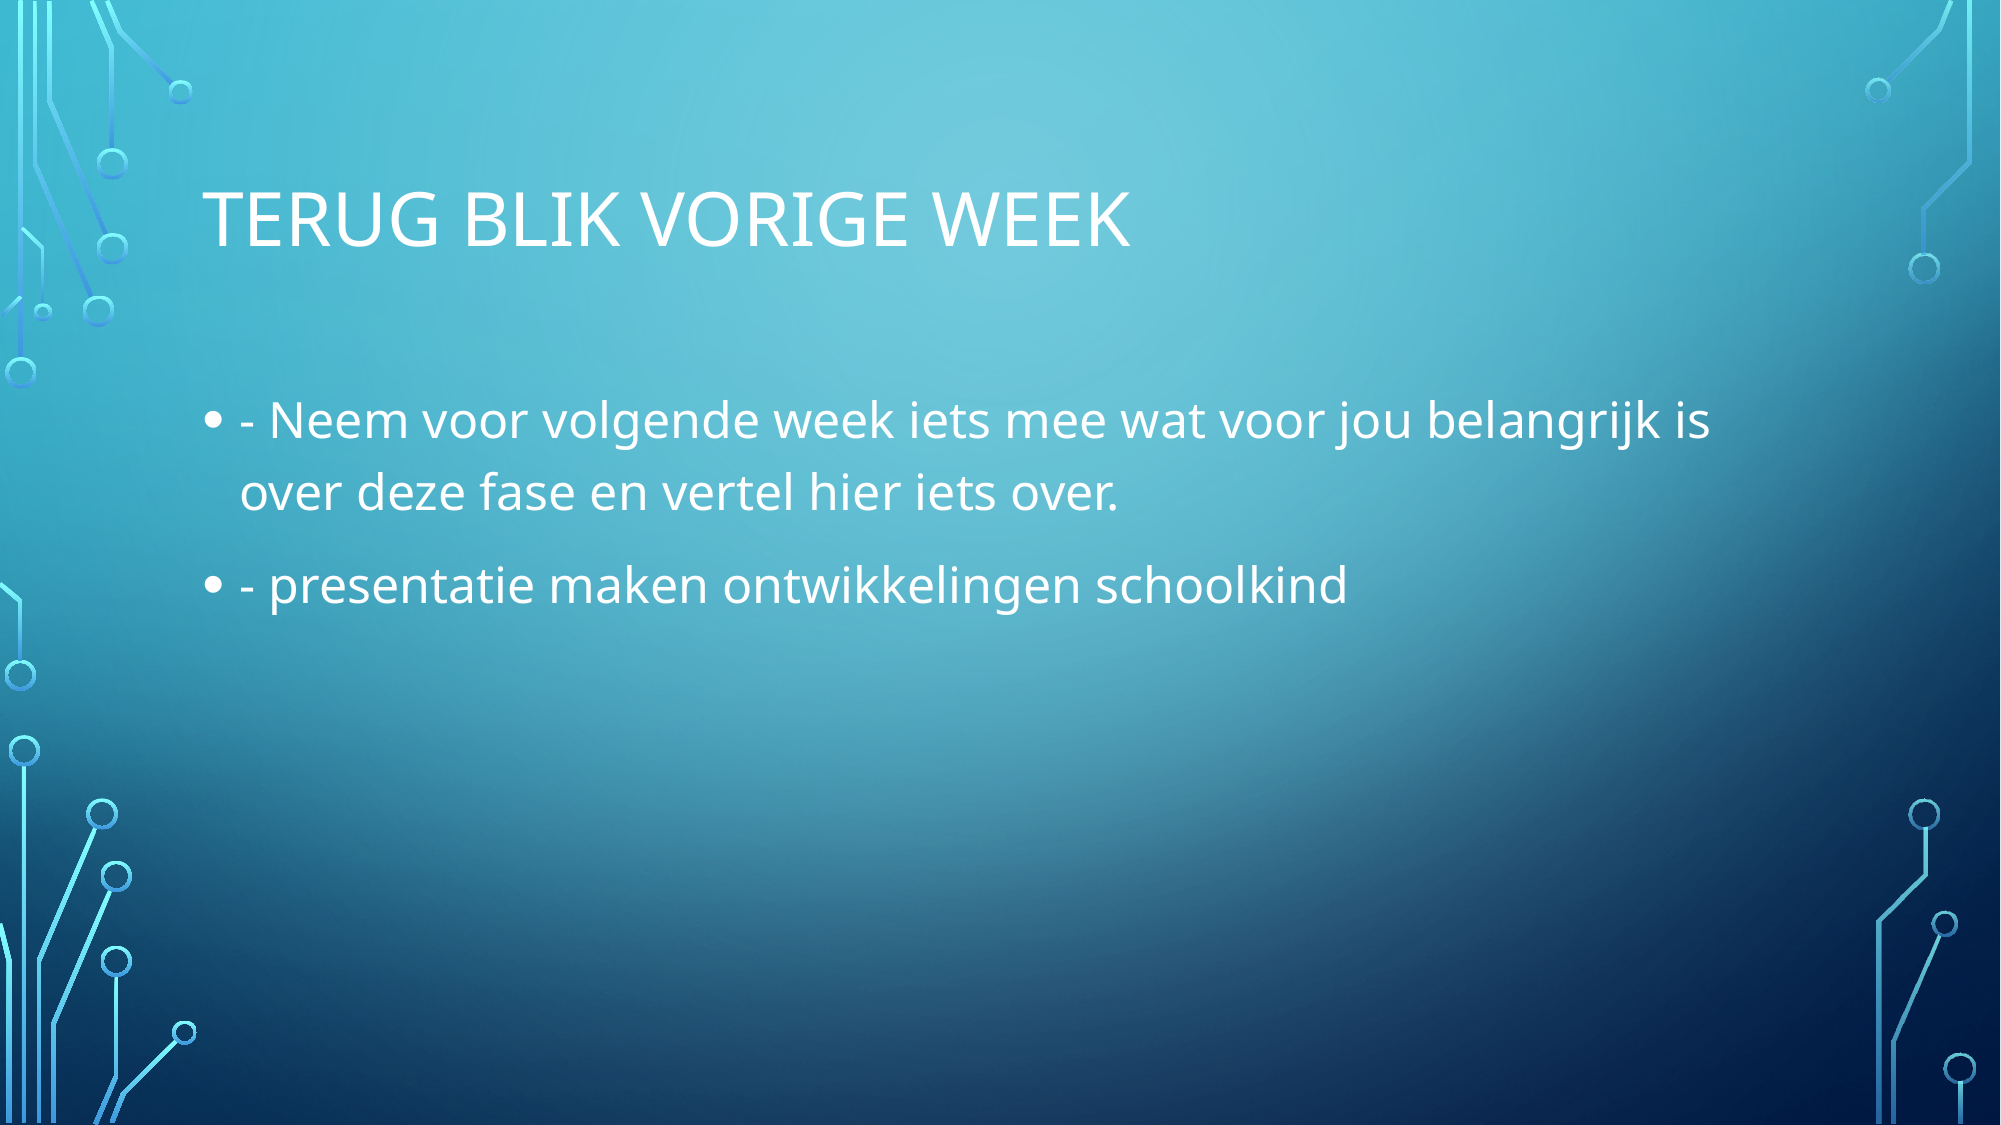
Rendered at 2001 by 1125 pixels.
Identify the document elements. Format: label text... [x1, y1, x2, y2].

title Terug blik vorige week [187, 101, 1813, 344]
list - Neem voor volgende week iets mee wat voor jou belangrijk is over deze fase en vertel hier iets over. - presentatie maken ontwikkelingen schoolkind [187, 369, 1813, 950]
